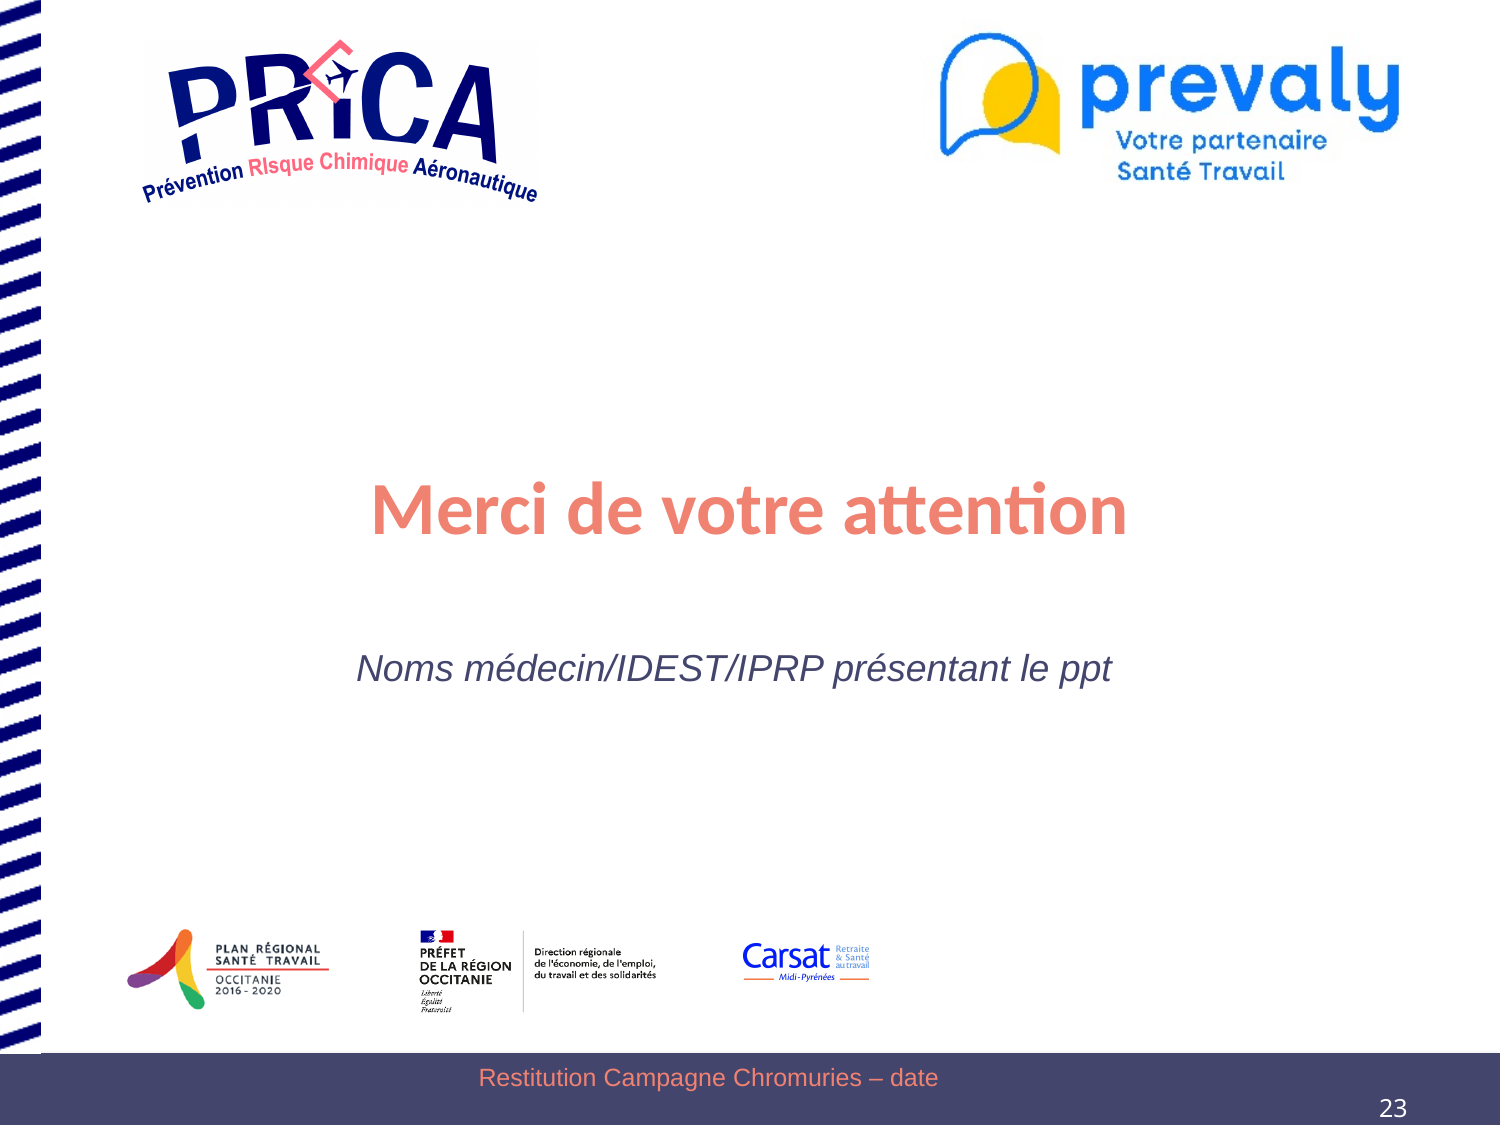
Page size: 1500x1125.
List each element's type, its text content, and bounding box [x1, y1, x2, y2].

picture [408, 917, 669, 1024]
subtitle Merci de votre attention [225, 360, 1275, 649]
picture [118, 917, 332, 1020]
slide_number 23 [1072, 1077, 1423, 1125]
picture [142, 39, 540, 207]
text_box Noms médecin/IDEST/IPRP présentant le ppt [270, 636, 1199, 697]
picture [913, 19, 1423, 221]
picture [0, 0, 41, 1054]
footer Restitution Campagne Chromuries – date [456, 1061, 963, 1122]
picture [742, 943, 869, 982]
